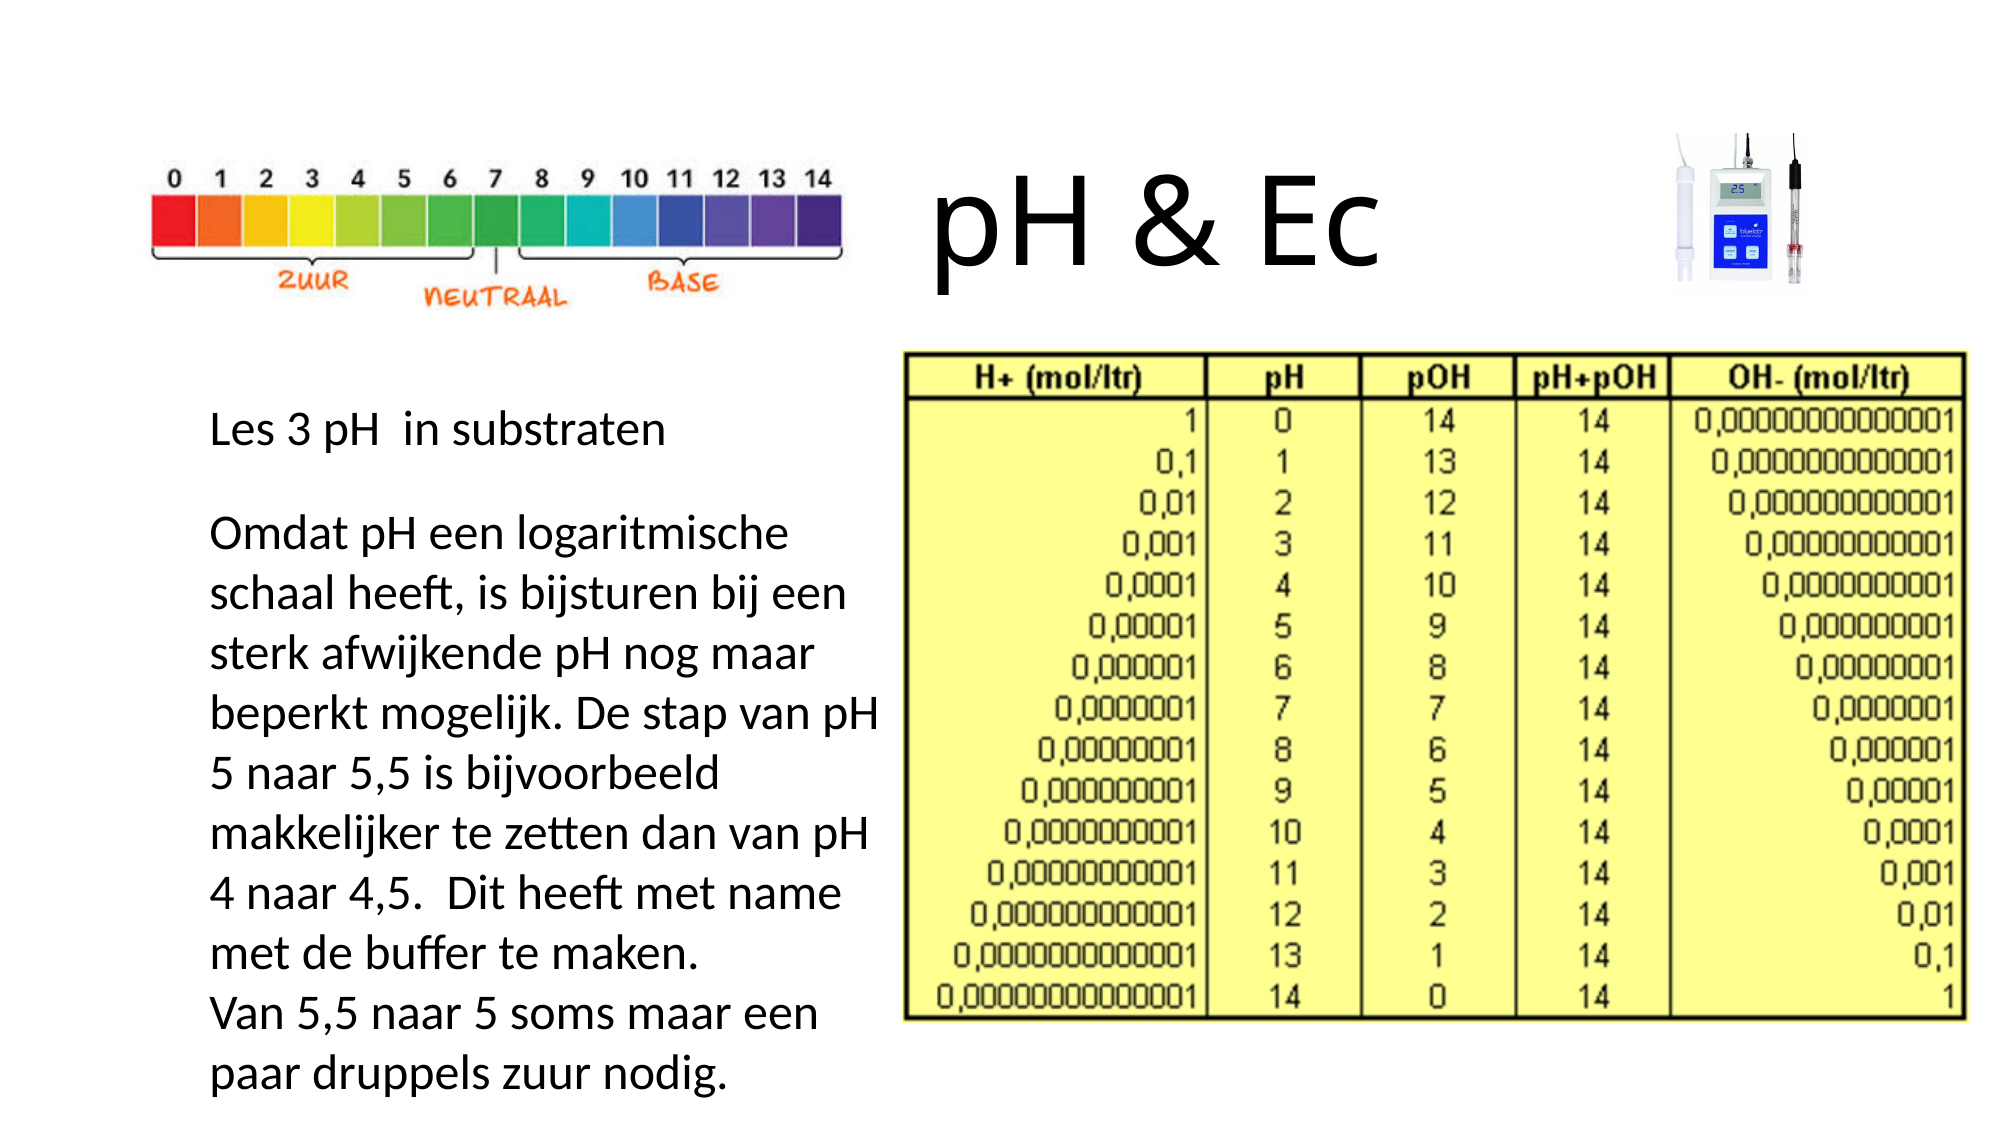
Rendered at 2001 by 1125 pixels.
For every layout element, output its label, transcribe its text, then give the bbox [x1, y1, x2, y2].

text_box Les 3 pH in substraten [194, 388, 902, 463]
picture [136, 147, 860, 318]
picture [902, 350, 1969, 1023]
text_box pH & Ec [912, 133, 1399, 298]
picture [1654, 133, 1821, 299]
text_box Omdat pH een logaritmische schaal heeft, is bijsturen bij een sterk afwijkende pH nog maar beperkt mogelijk. De stap van pH 5 naar 5,5 is bijvoorbeeld makkelijker te zetten dan van pH 4 naar 4,5. Dit heeft met name met de buffer te maken. Van 5,5 naar 5 soms maar een paar druppels zuur nodig. [194, 491, 907, 1107]
